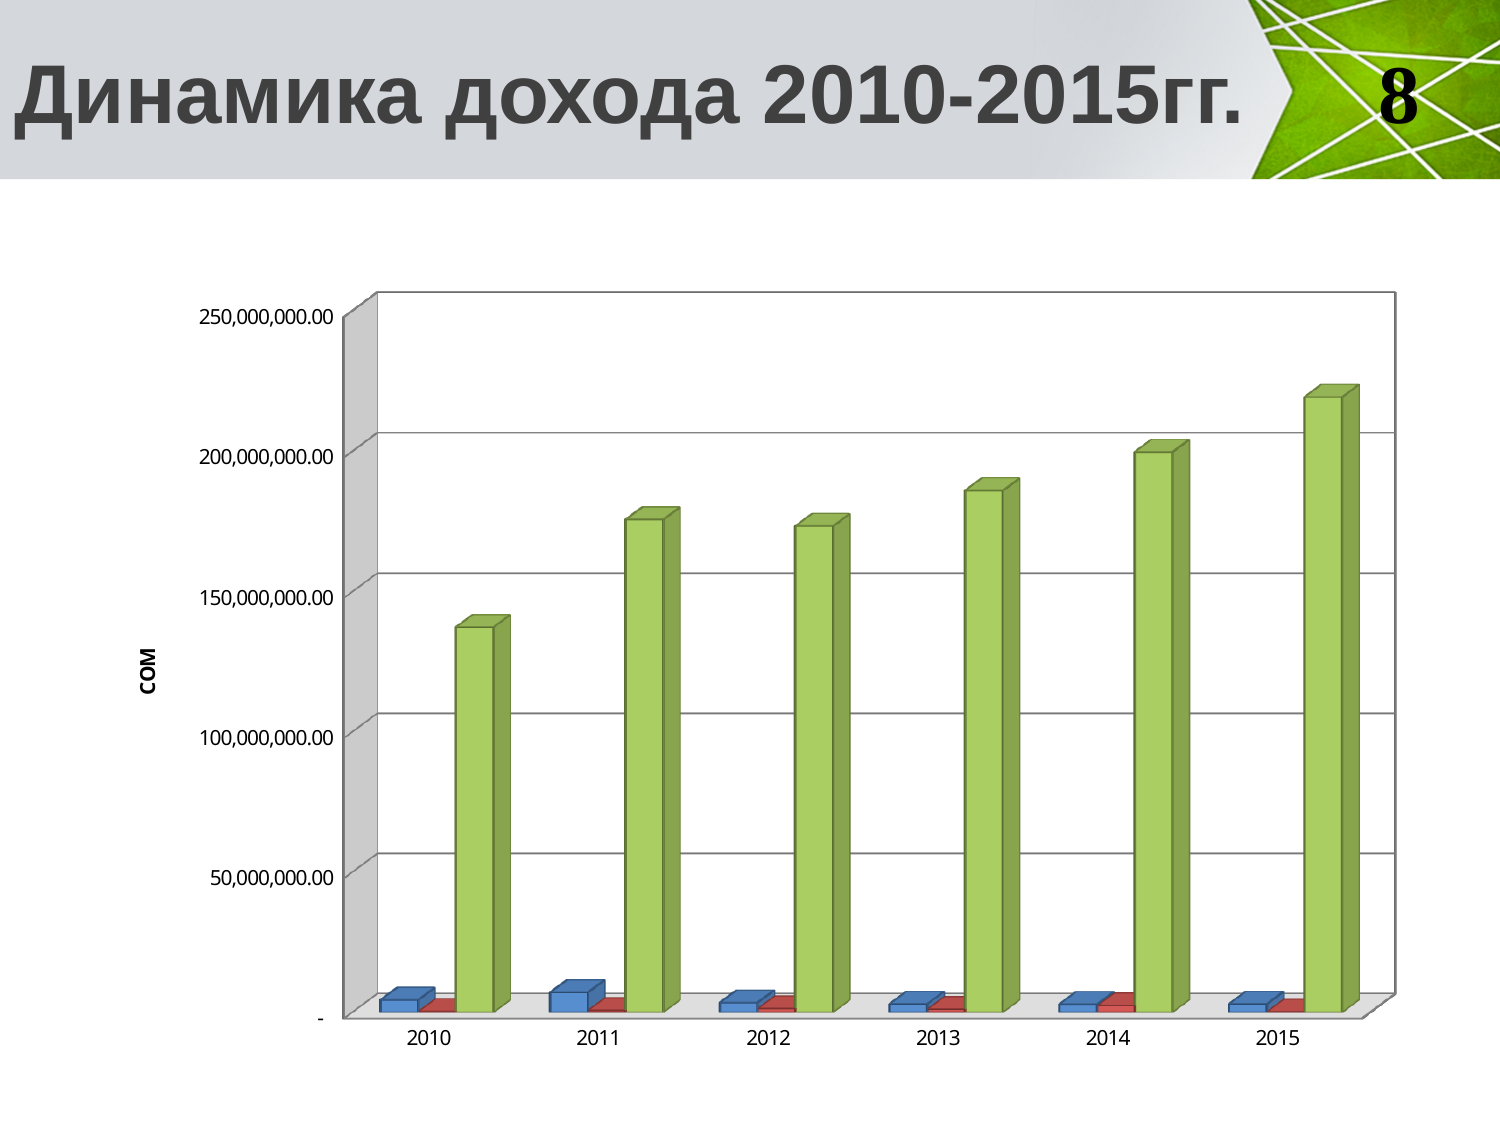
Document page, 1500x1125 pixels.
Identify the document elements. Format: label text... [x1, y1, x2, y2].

title Динамика дохода 2010-2015гг. [0, 2, 1500, 179]
text_box 8 [1364, 32, 1459, 148]
picture [0, 179, 1500, 1125]
chart [100, 273, 1424, 1071]
